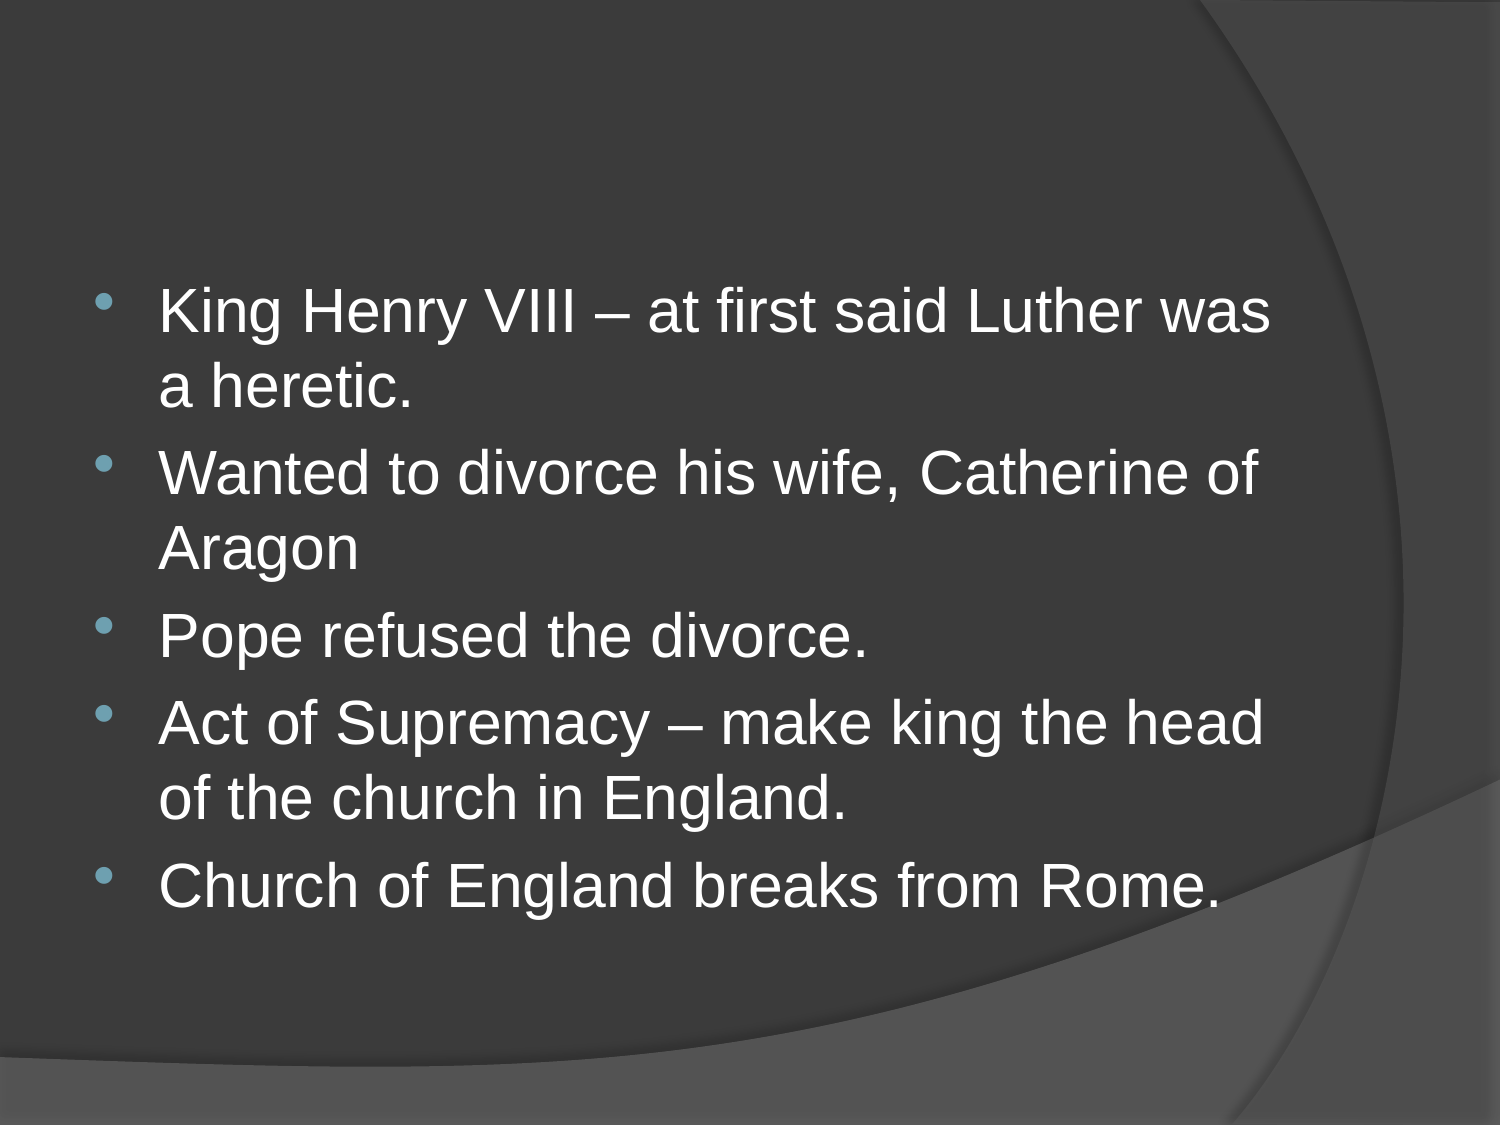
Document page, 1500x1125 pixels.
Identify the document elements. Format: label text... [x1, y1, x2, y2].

list King Henry VIII – at first said Luther was a heretic. Wanted to divorce his wife, Catherine of Aragon Pope refused the divorce. Act of Supremacy – make king the head of the church in England. Church of England breaks from Rome. [75, 262, 1300, 1005]
